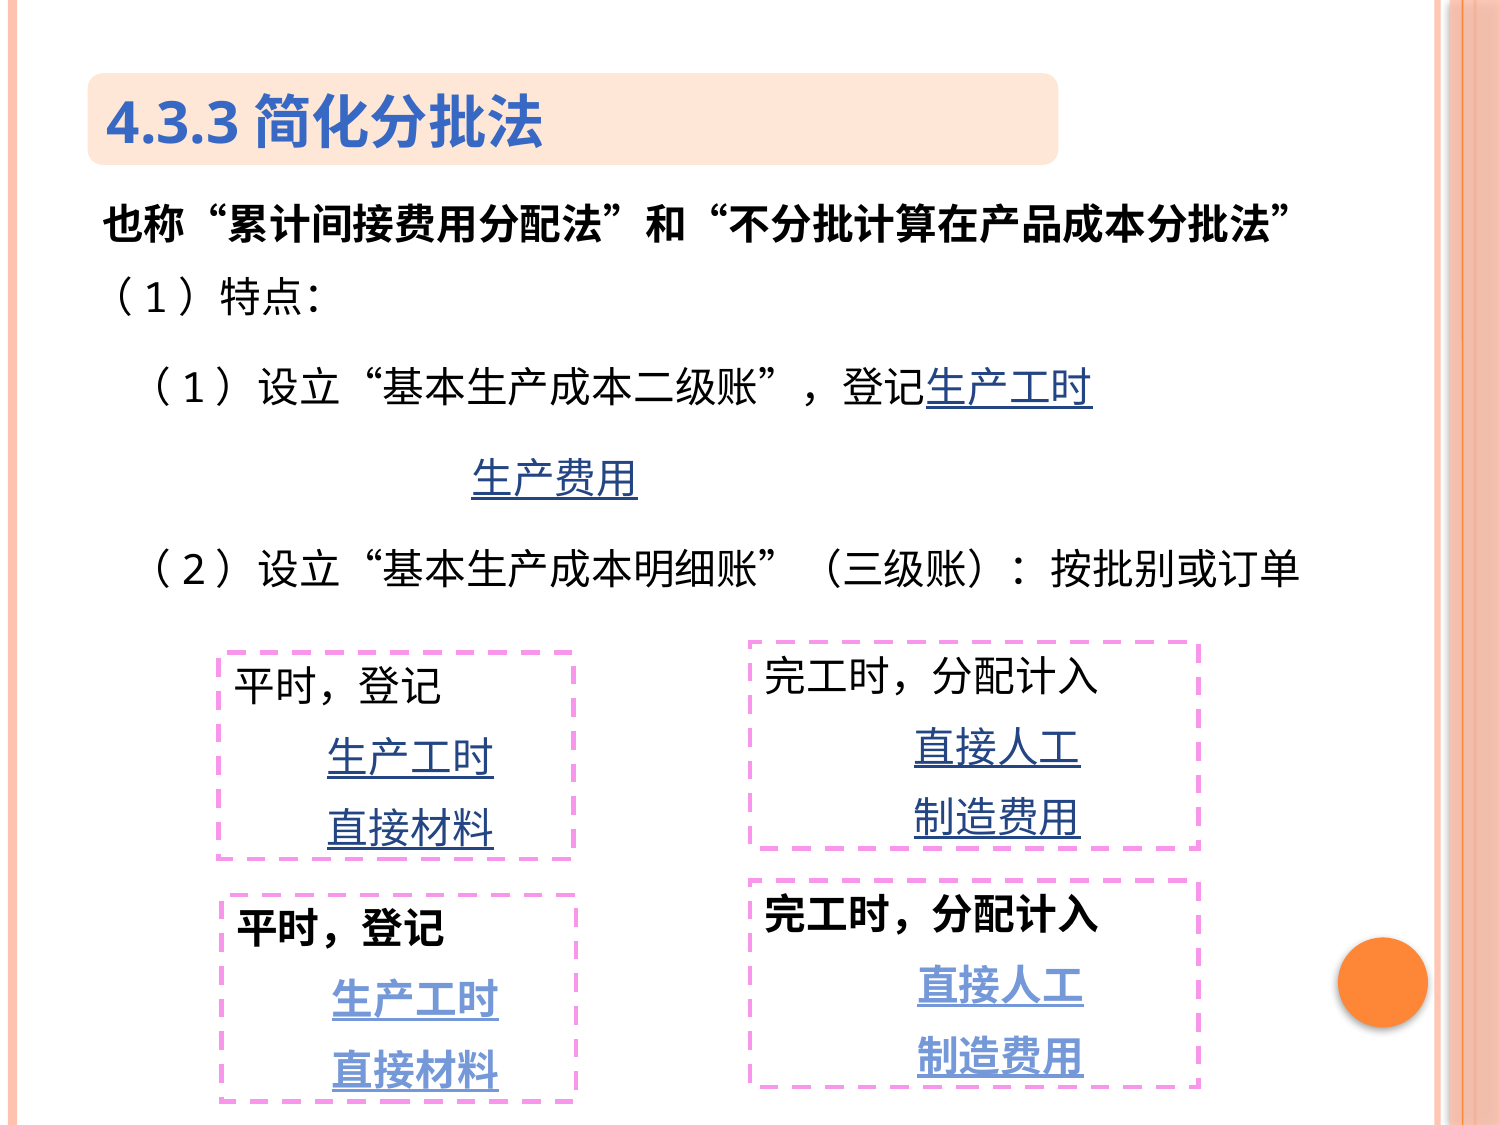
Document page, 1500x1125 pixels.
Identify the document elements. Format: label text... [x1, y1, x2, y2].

text_box 完工时，分配计入 直接人工 制造费用 [749, 880, 1199, 1087]
text_box 平时，登记 生产工时 直接材料 [221, 894, 576, 1102]
text_box （1）特点： （1）设立“基本生产成本二级账”，登记生产工时 生产费用 （2）设立“基本生产成本明细账”（三级账）：按批别或订单 [76, 243, 1424, 601]
text_box 平时，登记 生产工时 直接材料 [218, 652, 574, 860]
text_box 完工时，分配计入 直接人工 制造费用 [749, 642, 1199, 849]
text_box 4.3.3简化分批法 [87, 73, 1059, 165]
text_box 也称“累计间接费用分配法”和“不分批计算在产品成本分批法” [87, 190, 1482, 256]
